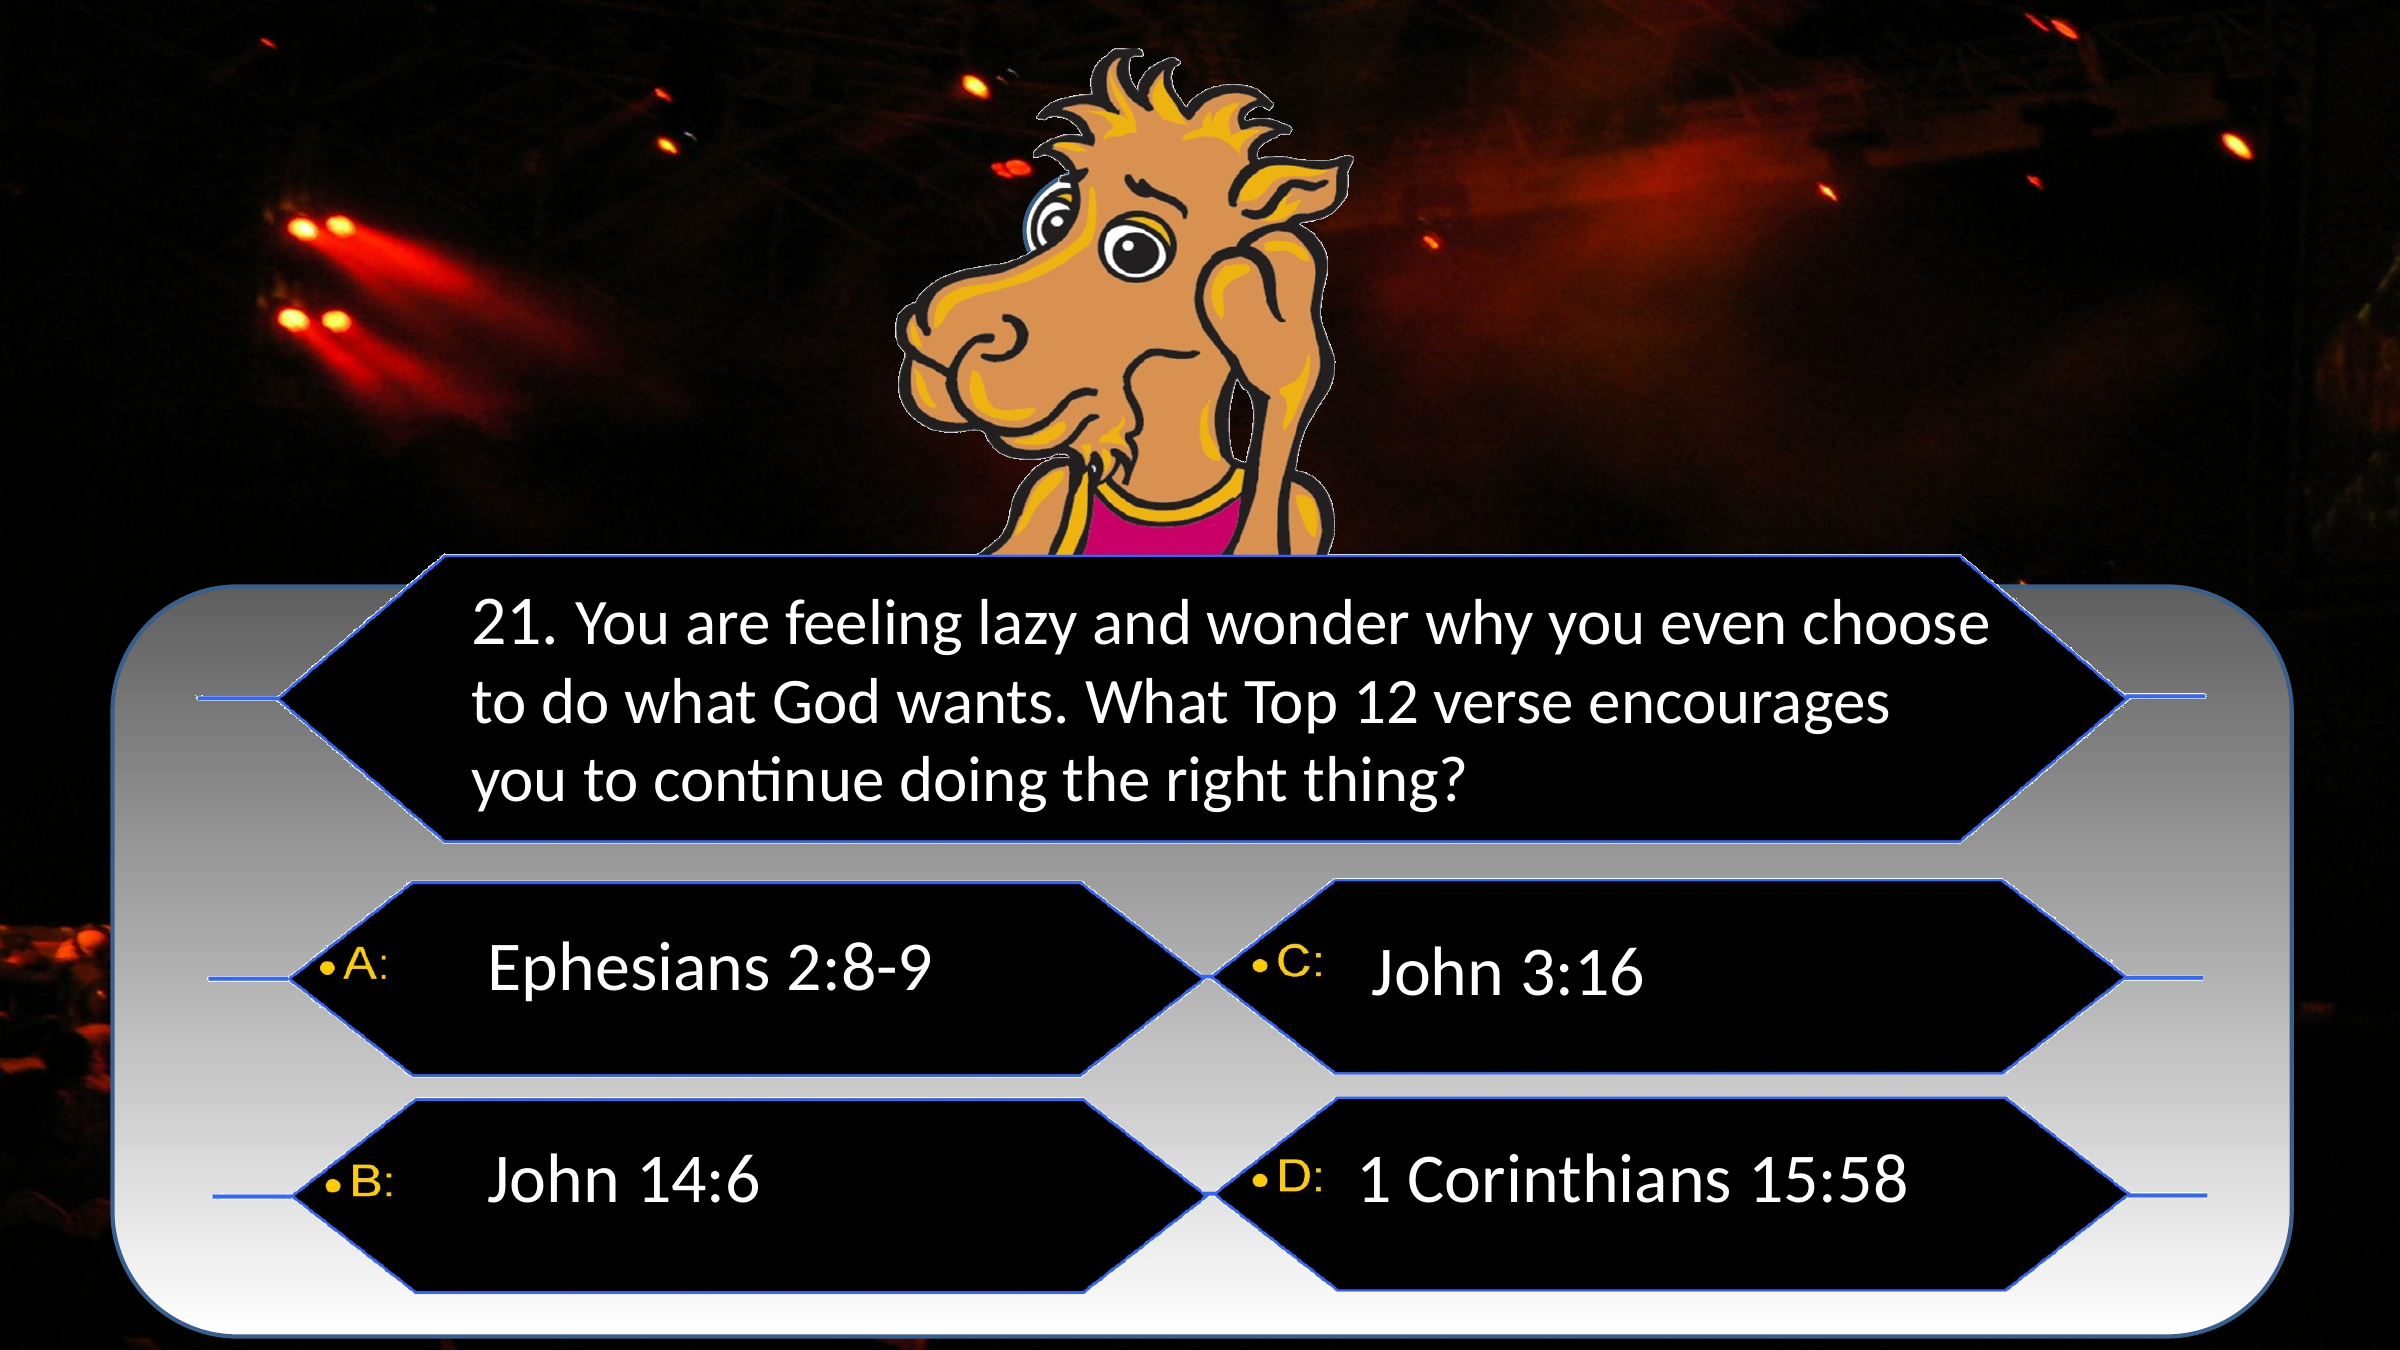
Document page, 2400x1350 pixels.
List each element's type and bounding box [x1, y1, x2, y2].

picture [0, 0, 2400, 1350]
text_box [195, 48, 2209, 1350]
